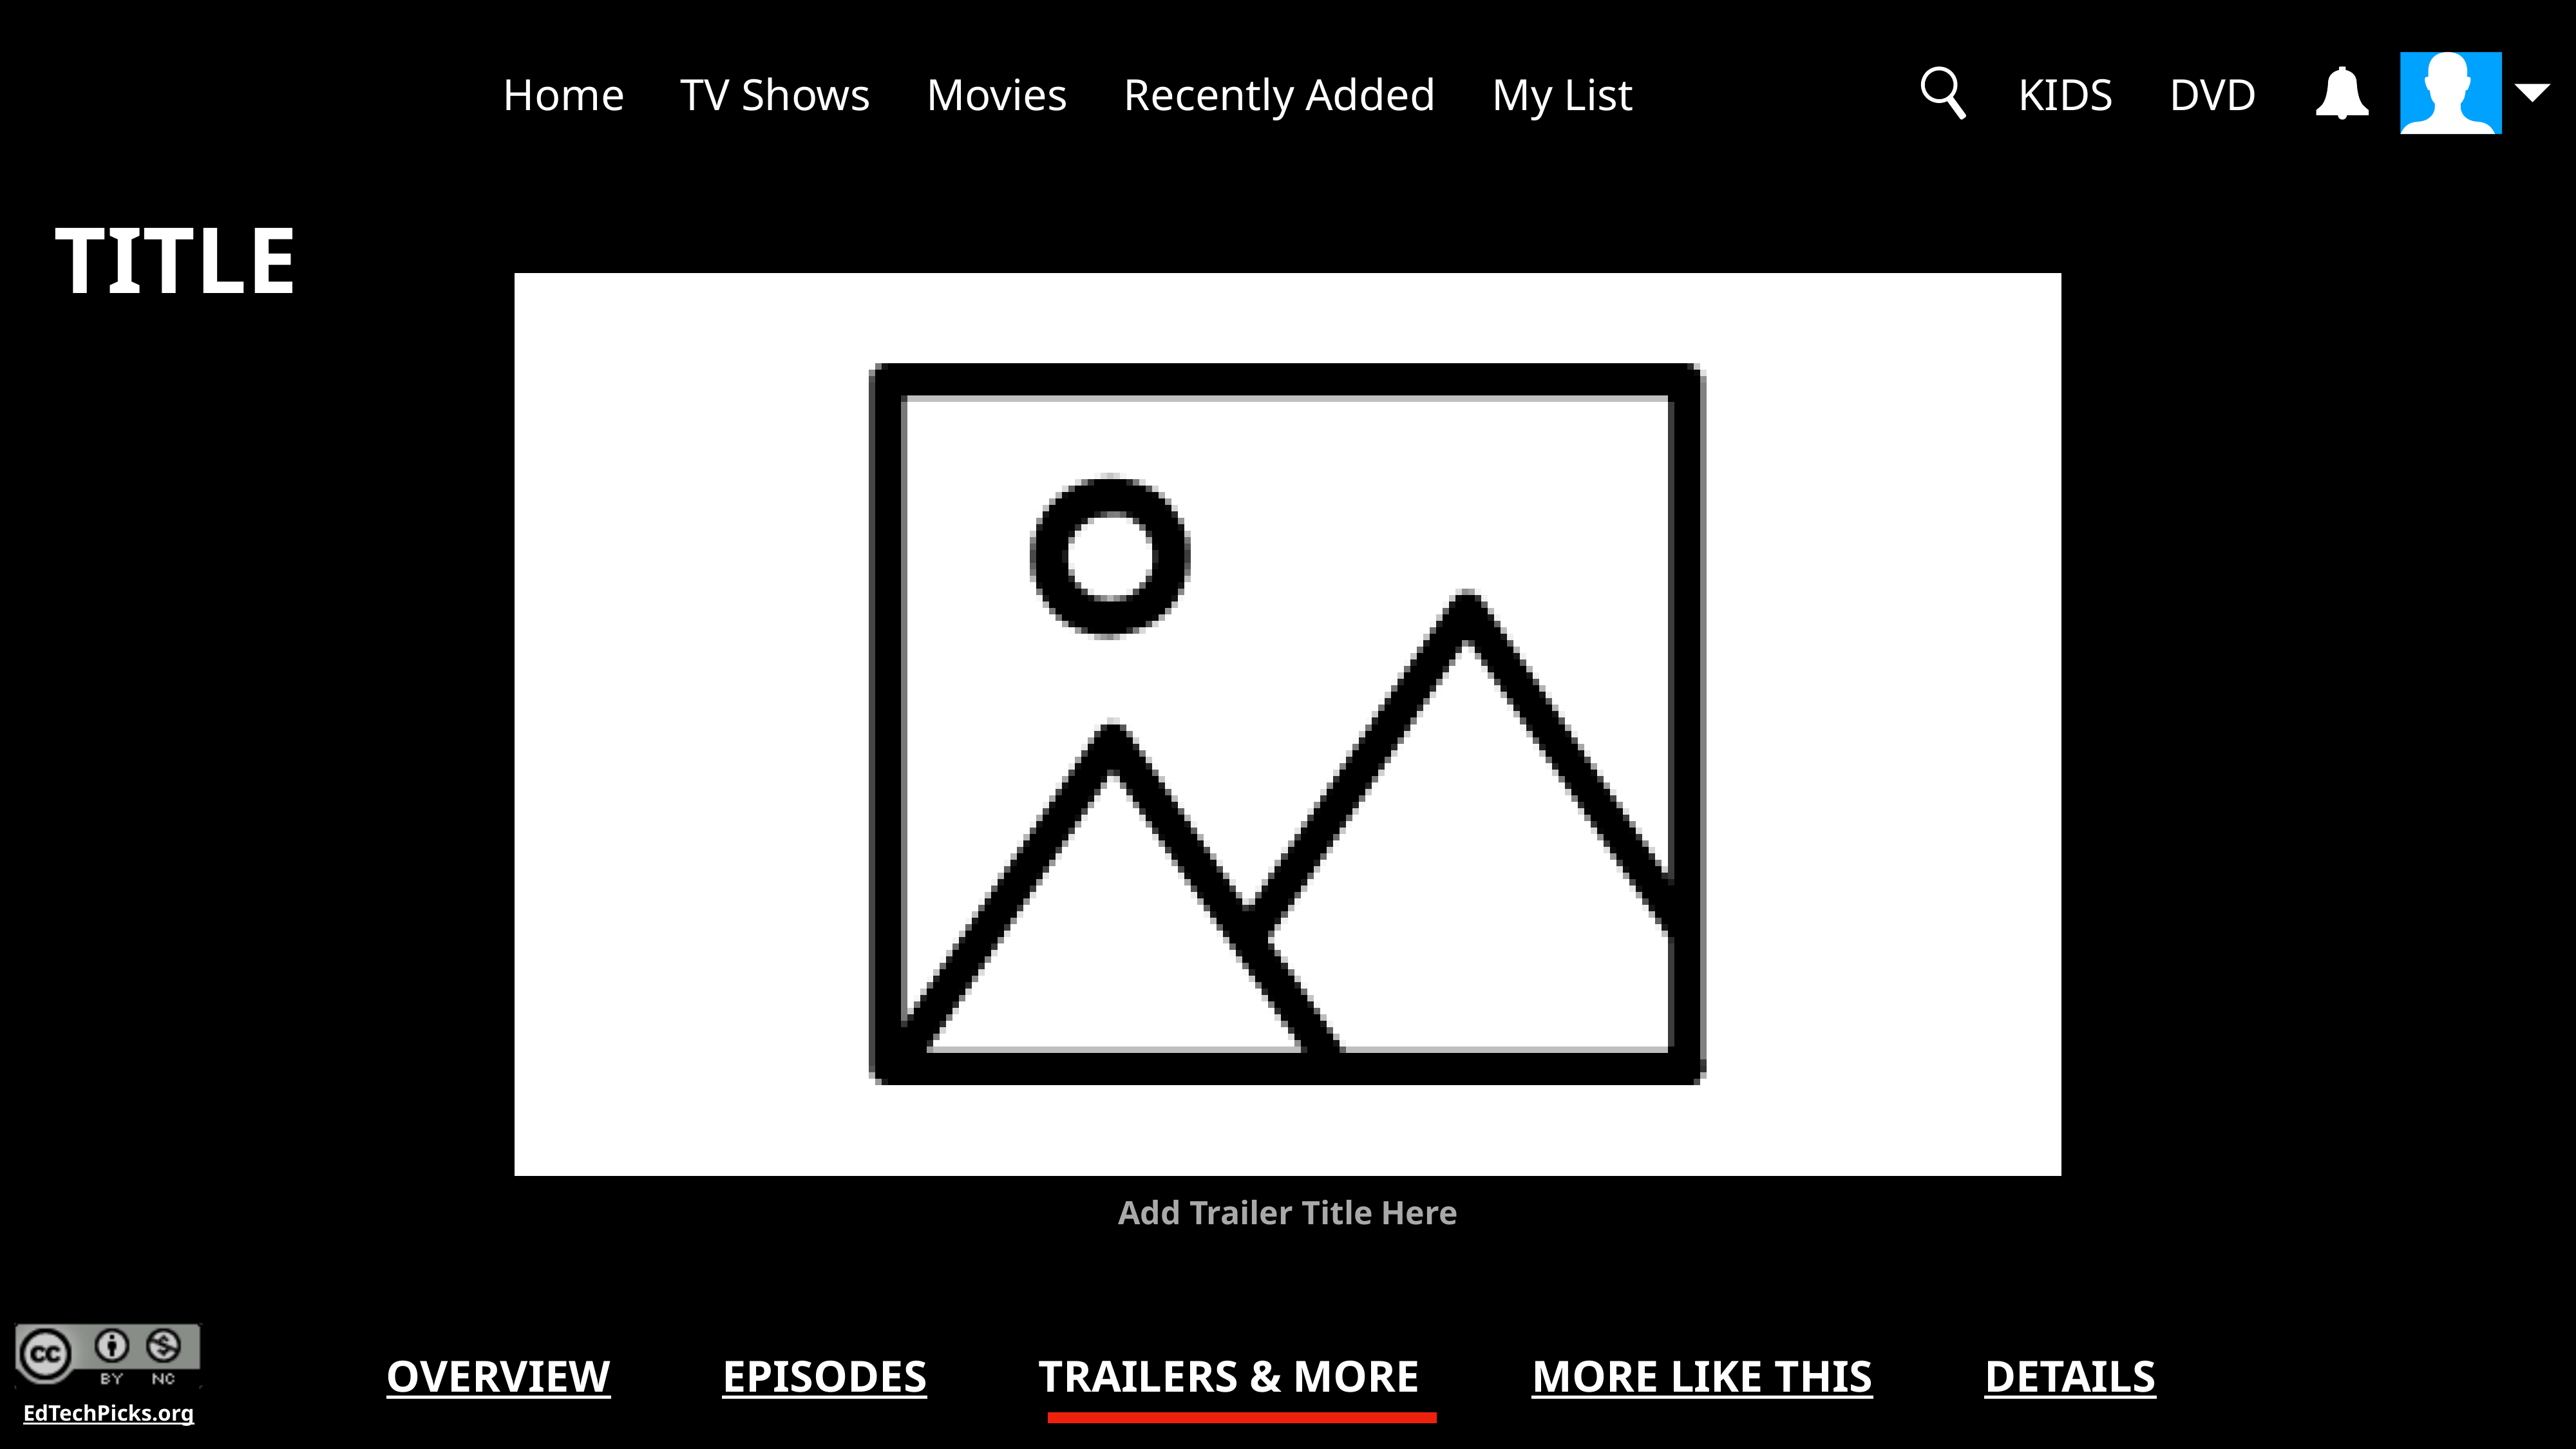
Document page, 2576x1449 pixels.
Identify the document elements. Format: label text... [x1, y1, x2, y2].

text_box [0, 0, 2576, 164]
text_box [13, 1322, 205, 1435]
text_box [1920, 66, 1967, 120]
text_box Add Trailer Title Here [1110, 1185, 1466, 1239]
text_box TITLE [46, 194, 306, 319]
text_box Home TV Shows Movies Recently Added My List [495, 59, 1667, 127]
text_box KIDS DVD [2010, 59, 2285, 127]
text_box [2316, 66, 2369, 120]
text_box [2400, 52, 2503, 135]
text_box [2514, 84, 2551, 102]
picture [515, 273, 2061, 1176]
text_box OVERVIEW EPISODES TRAILERS & MORE MORE LIKE THIS DETAILS [205, 1341, 2374, 1416]
